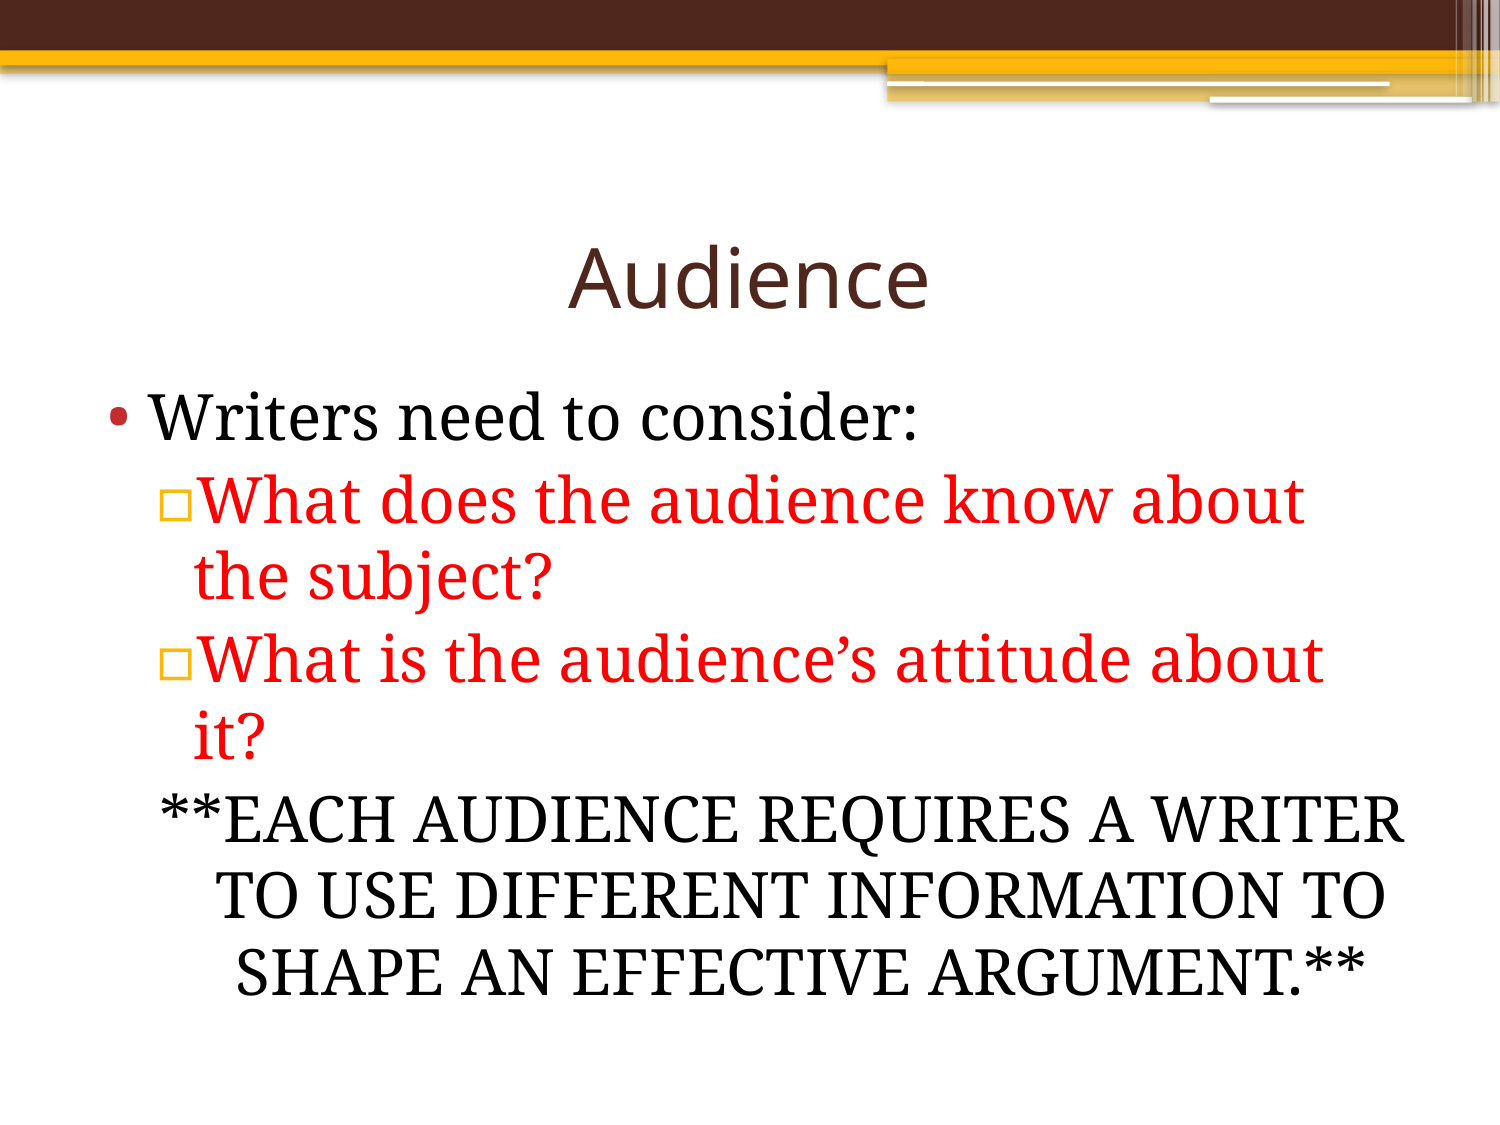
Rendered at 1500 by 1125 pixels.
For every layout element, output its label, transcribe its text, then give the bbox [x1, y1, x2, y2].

list Writers need to consider: What does the audience know about the subject? What is the audience’s attitude about it? **EACH AUDIENCE REQUIRES A WRITER TO USE DIFFERENT INFORMATION TO SHAPE AN EFFECTIVE ARGUMENT.** [75, 368, 1425, 1079]
title Audience [75, 187, 1425, 363]
